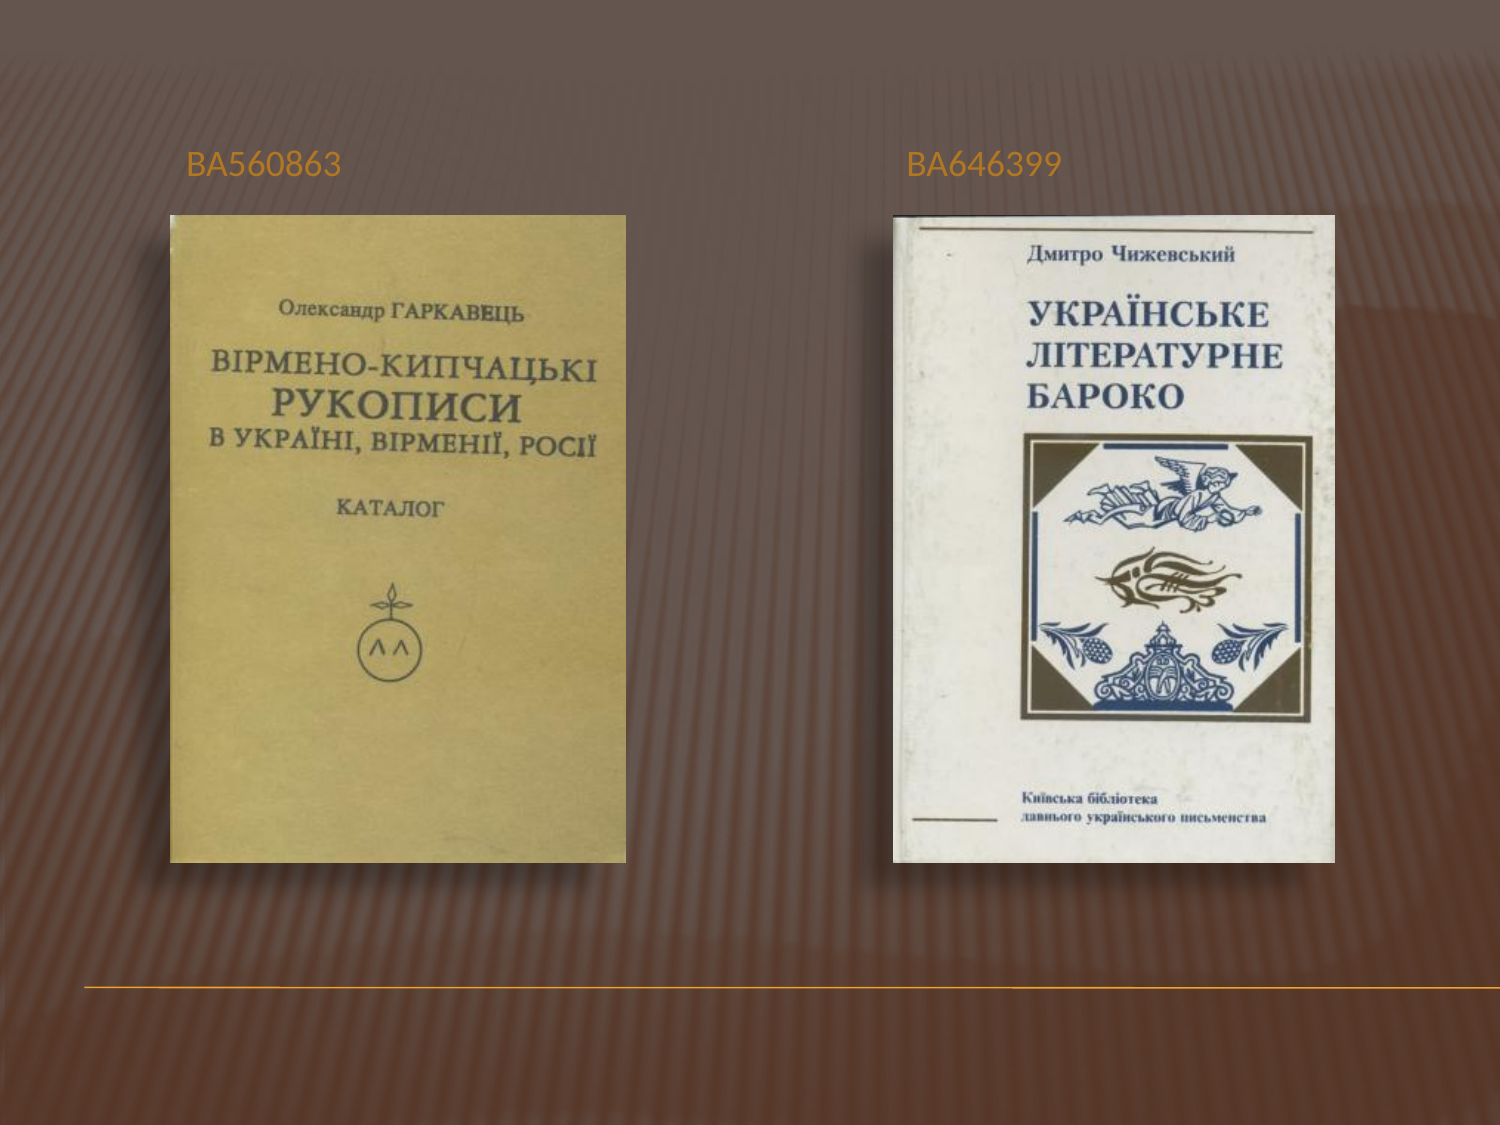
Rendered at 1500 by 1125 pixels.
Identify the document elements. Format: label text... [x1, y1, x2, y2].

list ВА646399 [891, 109, 1329, 215]
list ВА560863 [171, 109, 621, 215]
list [170, 215, 626, 863]
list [893, 215, 1336, 863]
